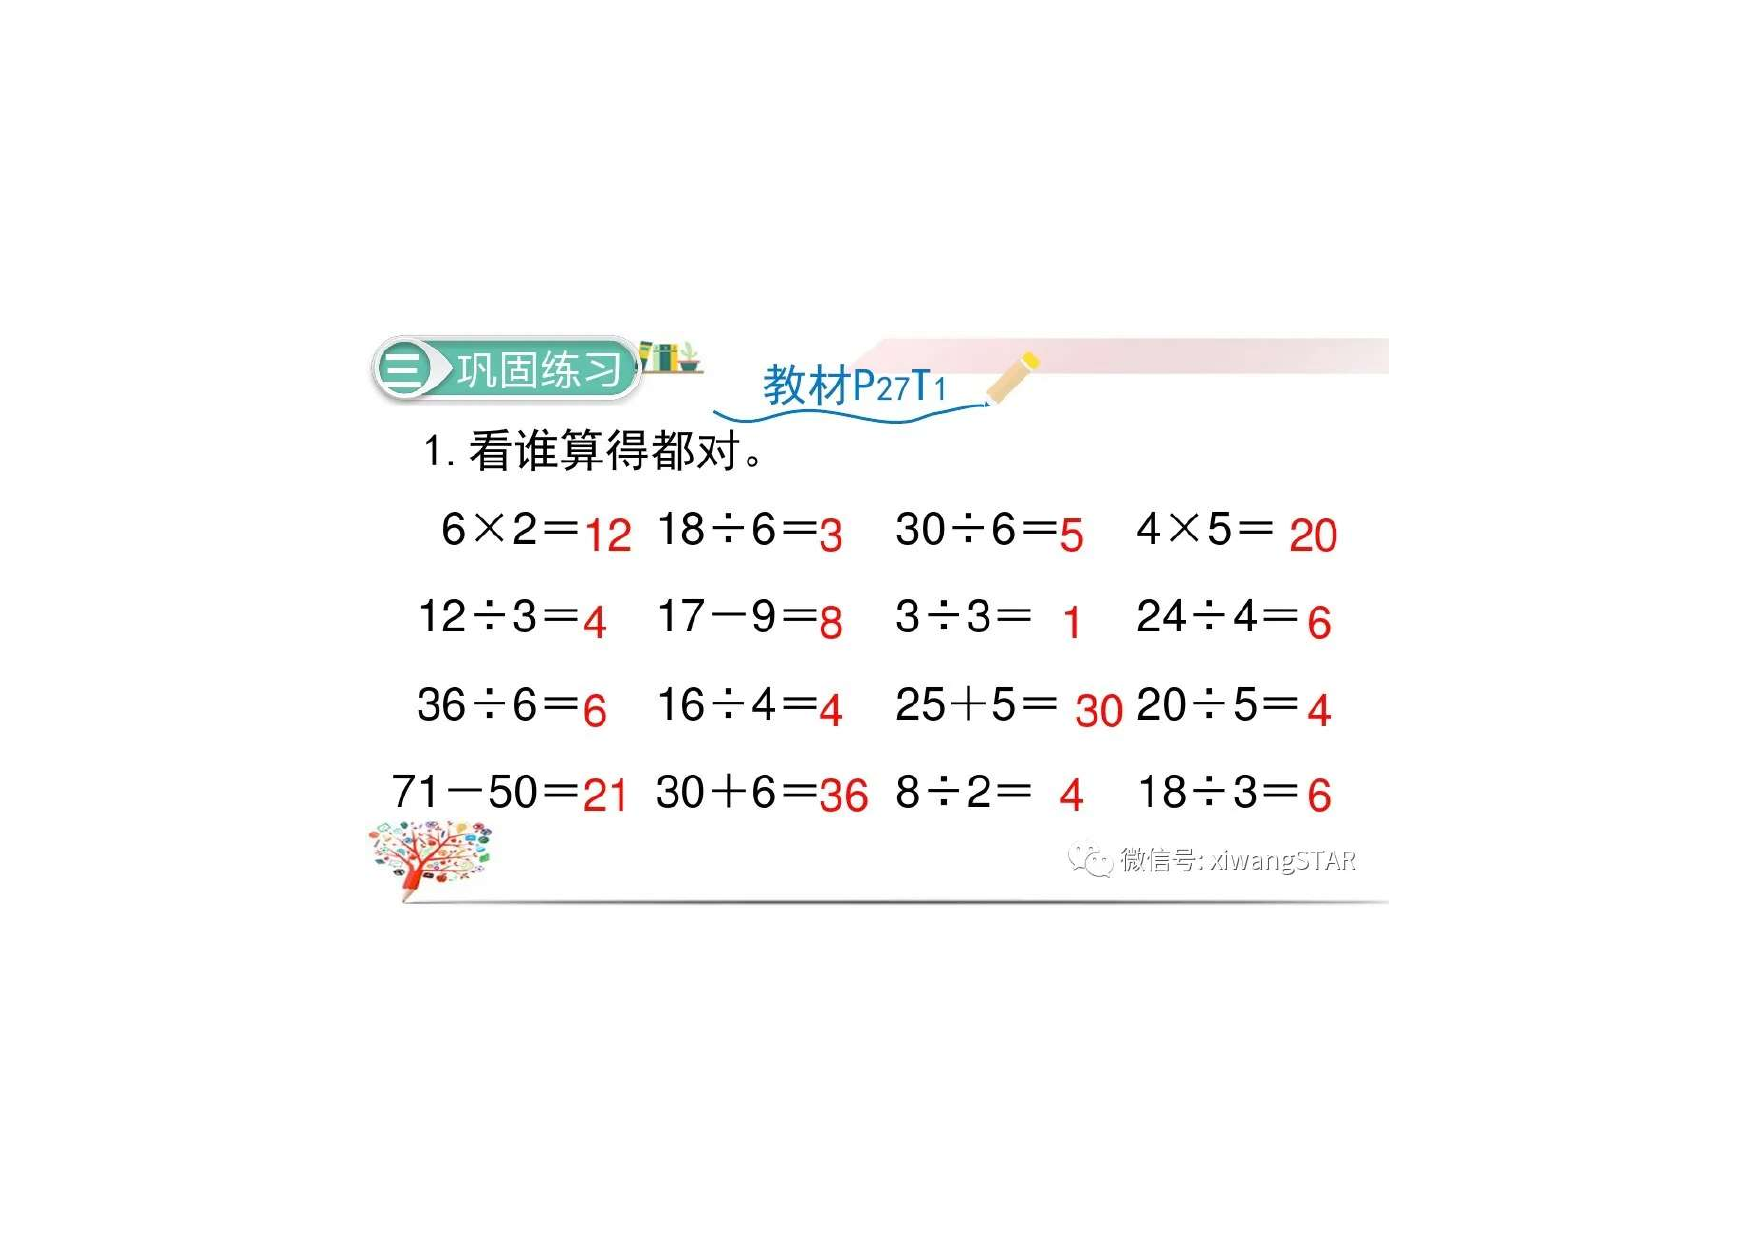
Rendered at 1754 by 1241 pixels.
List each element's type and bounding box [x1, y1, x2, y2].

picture [365, 331, 1389, 908]
